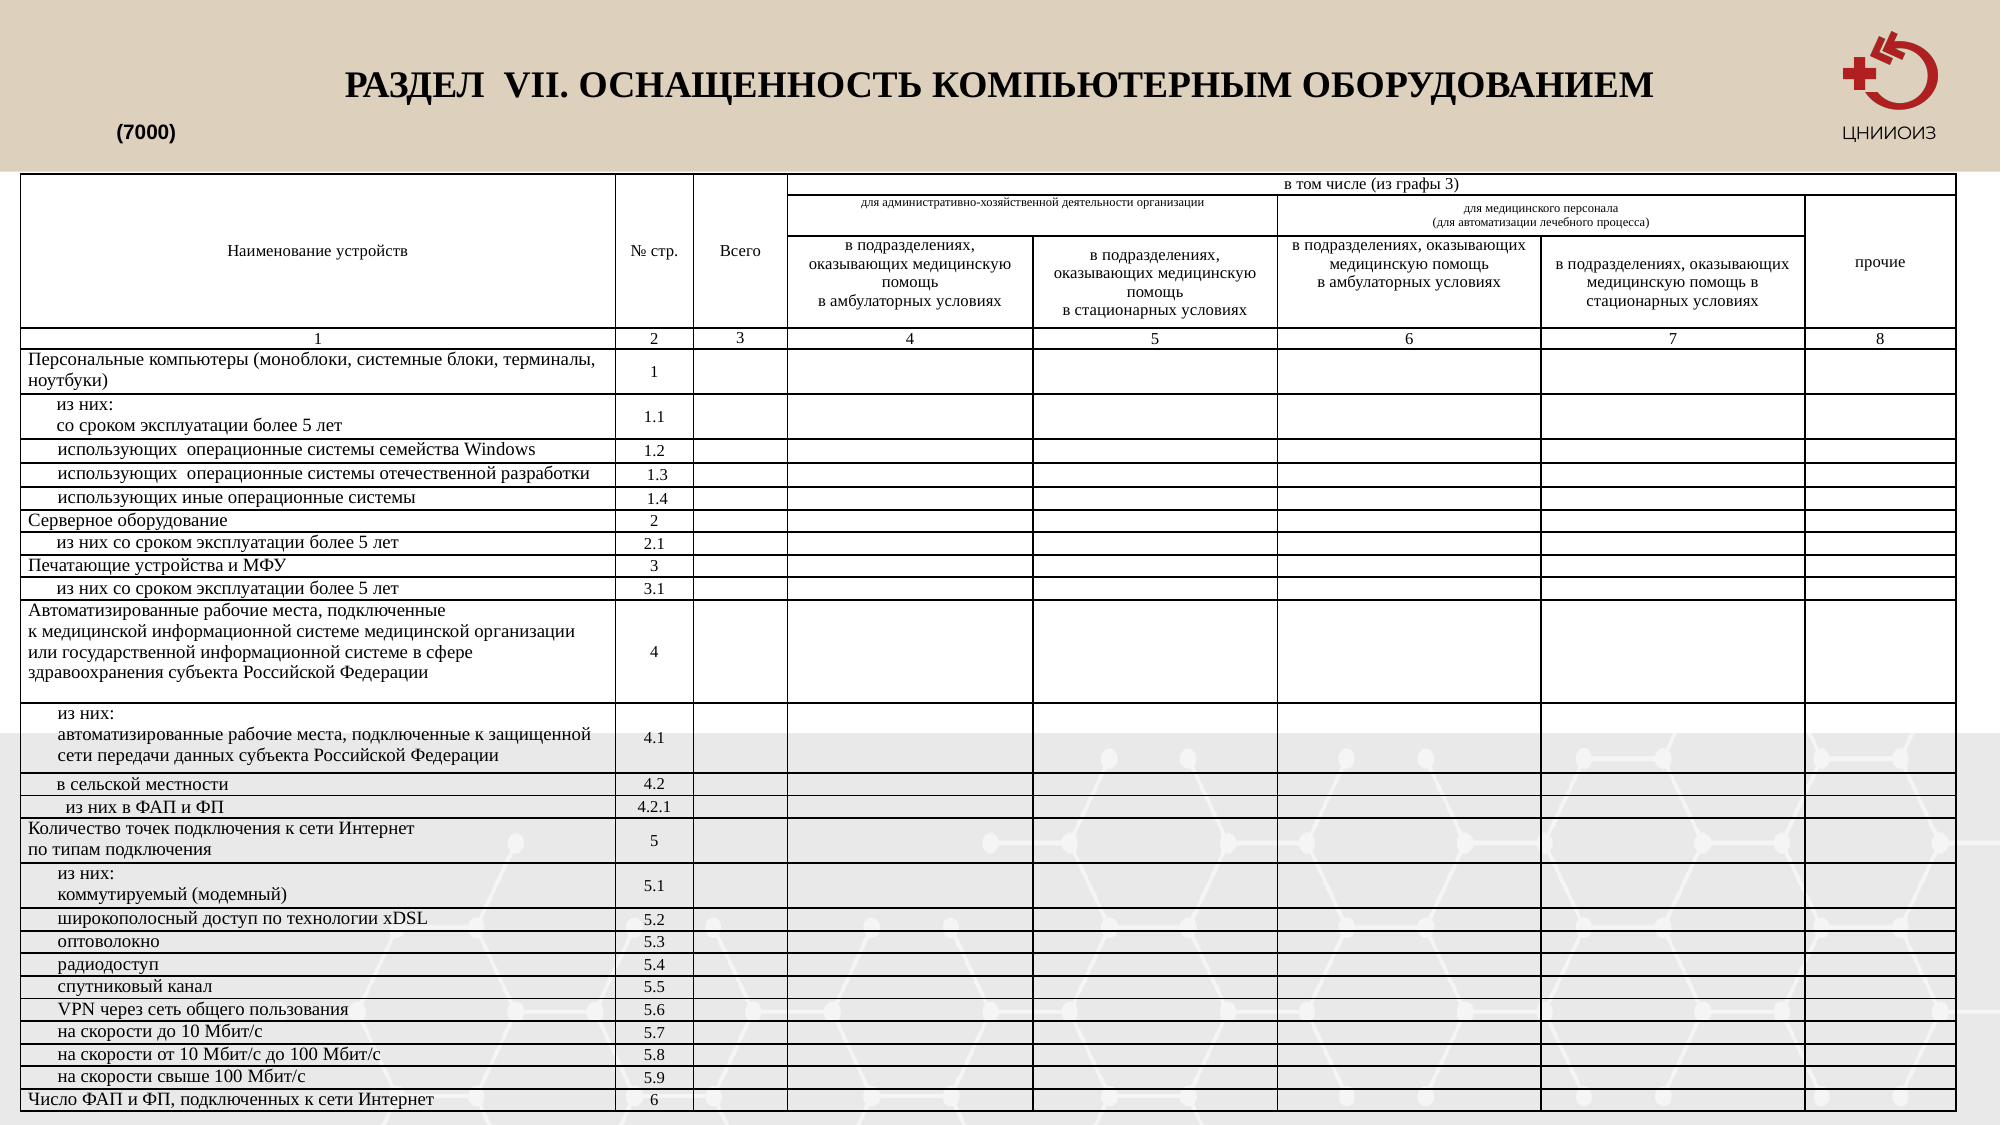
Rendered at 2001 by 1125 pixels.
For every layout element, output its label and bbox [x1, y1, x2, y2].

table_cell [21, 440, 615, 462]
picture [1843, 31, 1938, 142]
table_cell [788, 464, 1032, 486]
table_cell [1278, 578, 1540, 599]
table_cell [788, 704, 1032, 733]
table_cell [21, 329, 615, 348]
table_cell [1806, 533, 1955, 554]
table_cell [1806, 601, 1955, 702]
table_cell [1034, 395, 1277, 438]
table_cell [694, 440, 787, 462]
table_cell [1034, 237, 1277, 327]
table_cell [1806, 329, 1955, 348]
table_cell [1278, 704, 1540, 733]
table_cell [1034, 350, 1277, 393]
table_cell [1806, 704, 1955, 733]
table_header [616, 175, 693, 327]
table_cell [1542, 556, 1804, 576]
table_cell [788, 196, 1277, 235]
table_cell [21, 578, 615, 599]
table_header [21, 175, 615, 327]
table_cell [788, 533, 1032, 554]
table_cell [616, 704, 693, 733]
table_cell [1542, 511, 1804, 531]
table_cell [1034, 556, 1277, 576]
table_cell [1278, 511, 1540, 531]
table_cell [1542, 440, 1804, 462]
table_cell [694, 533, 787, 554]
table_cell [21, 395, 615, 438]
table_cell [616, 511, 693, 531]
table_cell [694, 329, 787, 348]
table_cell [694, 464, 787, 486]
table_cell [1806, 556, 1955, 576]
table_cell [616, 395, 693, 438]
table_cell [616, 578, 693, 599]
table_cell [21, 488, 615, 509]
table_cell [788, 440, 1032, 462]
table_cell [616, 488, 693, 509]
table_cell [1278, 350, 1540, 393]
table_cell [21, 556, 615, 576]
table_cell [21, 601, 615, 702]
table_cell [788, 237, 1032, 327]
table_cell [1278, 533, 1540, 554]
table_cell [1806, 440, 1955, 462]
table_cell [21, 464, 615, 486]
table_cell [1278, 556, 1540, 576]
table_cell [694, 601, 787, 702]
table_cell [788, 601, 1032, 702]
table_cell [1542, 488, 1804, 509]
table_cell [1806, 488, 1955, 509]
table_cell [1806, 395, 1955, 438]
table_cell [1034, 488, 1277, 509]
table_cell [616, 440, 693, 462]
table_cell [788, 556, 1032, 576]
table_cell [694, 350, 787, 393]
table_cell [1034, 704, 1277, 733]
table_cell [616, 329, 693, 348]
table_cell [1278, 488, 1540, 509]
table_cell [694, 556, 787, 576]
table_header [694, 175, 787, 327]
table_cell [1034, 329, 1277, 348]
table_cell [616, 350, 693, 393]
table_cell [1278, 329, 1540, 348]
table_cell [1278, 464, 1540, 486]
table_cell [21, 511, 615, 531]
table_cell [788, 395, 1032, 438]
table_cell [1034, 601, 1277, 702]
table_cell [1542, 464, 1804, 486]
table_cell [1542, 601, 1804, 702]
table_cell [616, 533, 693, 554]
table_header [788, 175, 1955, 194]
table_cell [616, 601, 693, 702]
table_cell [616, 464, 693, 486]
table_cell [1542, 237, 1804, 327]
table_cell [694, 488, 787, 509]
picture [0, 733, 2000, 1125]
table_cell [1806, 196, 1955, 327]
table_cell [1034, 511, 1277, 531]
table_cell [21, 350, 615, 393]
table_cell [788, 350, 1032, 393]
table_cell [788, 578, 1032, 599]
table_cell [694, 511, 787, 531]
table_cell [21, 704, 615, 733]
table_cell [1542, 578, 1804, 599]
table_cell [788, 488, 1032, 509]
table_cell [1806, 464, 1955, 486]
table_cell [1278, 395, 1540, 438]
table_cell [1542, 704, 1804, 733]
table_cell [1278, 601, 1540, 702]
table_cell [1806, 511, 1955, 531]
table_cell [1034, 533, 1277, 554]
table_cell [1034, 464, 1277, 486]
table_cell [1542, 350, 1804, 393]
table_cell [1806, 350, 1955, 393]
table_cell [788, 511, 1032, 531]
table_cell [1034, 578, 1277, 599]
table_cell [788, 329, 1032, 348]
table_cell [694, 704, 787, 733]
table_cell [1278, 196, 1804, 235]
table_cell [1806, 578, 1955, 599]
table_cell [21, 533, 615, 554]
table_cell [694, 578, 787, 599]
table_cell [1542, 329, 1804, 348]
text_box [0, 0, 2000, 173]
table_cell [616, 556, 693, 576]
table_cell [1542, 533, 1804, 554]
table_cell [1278, 440, 1540, 462]
table_cell [694, 395, 787, 438]
table_cell [1542, 395, 1804, 438]
table_cell [1278, 237, 1540, 327]
table_cell [1034, 440, 1277, 462]
